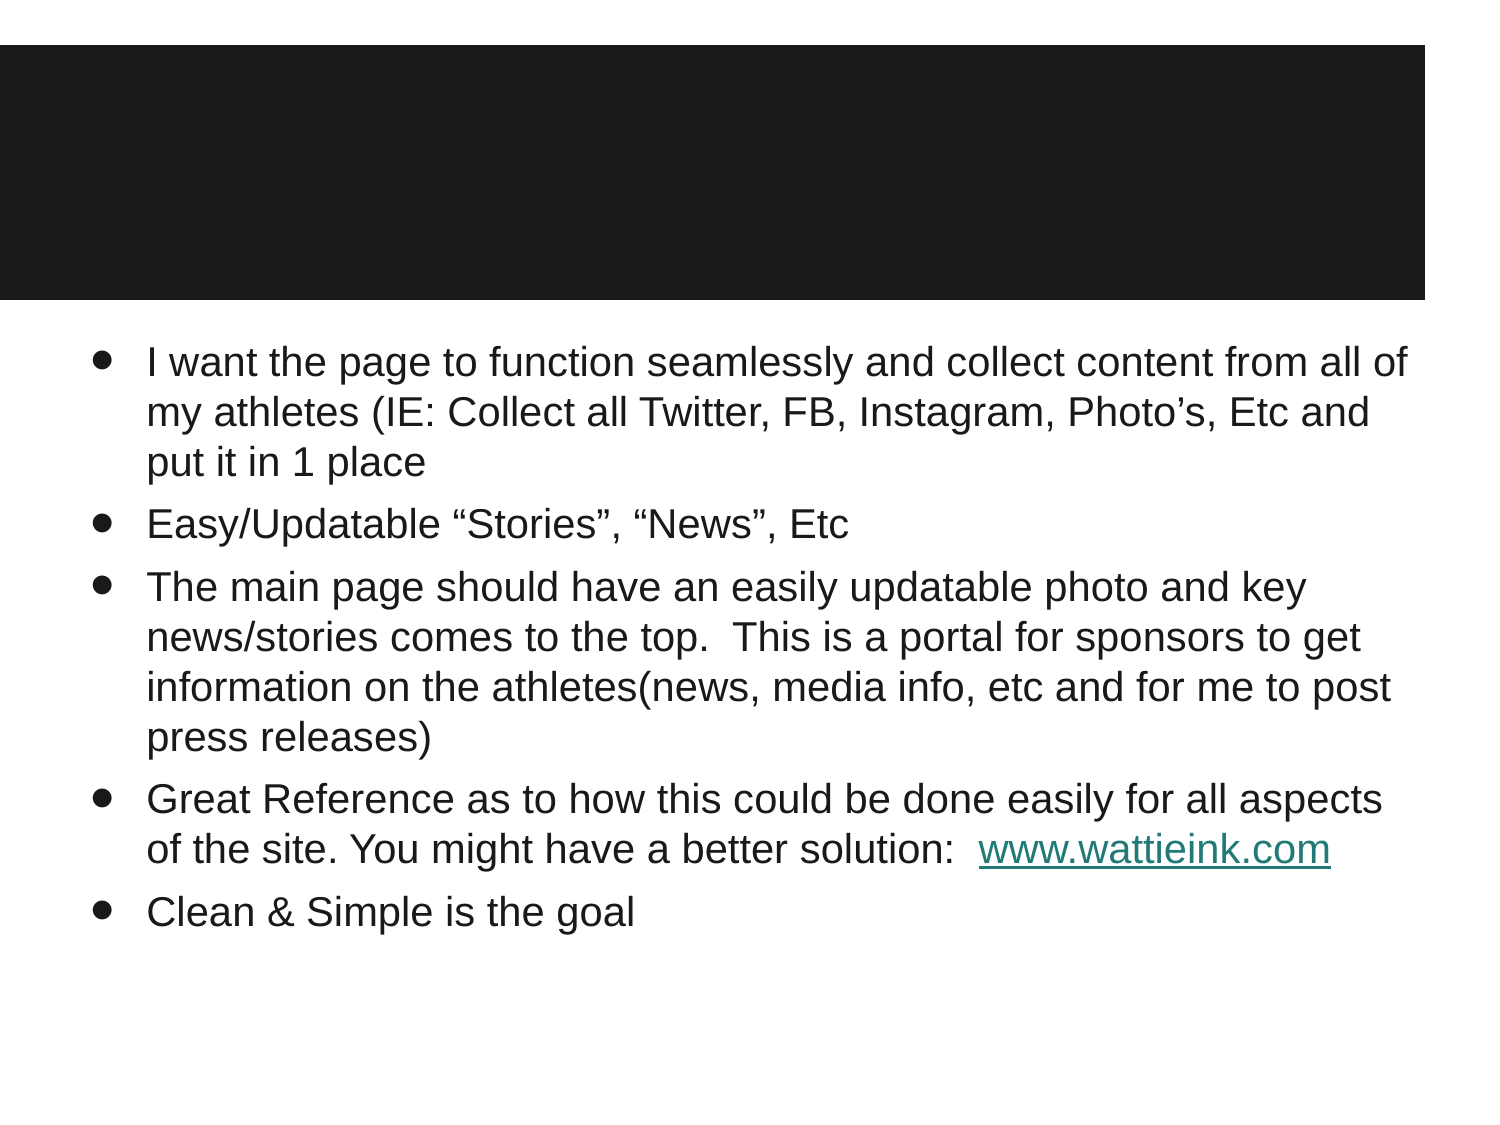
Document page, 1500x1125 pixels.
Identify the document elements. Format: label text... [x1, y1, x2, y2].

list I want the page to function seamlessly and collect content from all of my athletes (IE: Collect all Twitter, FB, Instagram, Photo’s, Etc and put it in 1 place Easy/Updatable “Stories”, “News”, Etc The main page should have an easily updatable photo and key news/stories comes to the top. This is a portal for sponsors to get information on the athletes(news, media info, etc and for me to post press releases) Great Reference as to how this could be done easily for all aspects of the site. You might have a better solution: www.wattieink.com Clean & Simple is the goal [75, 319, 1425, 1078]
